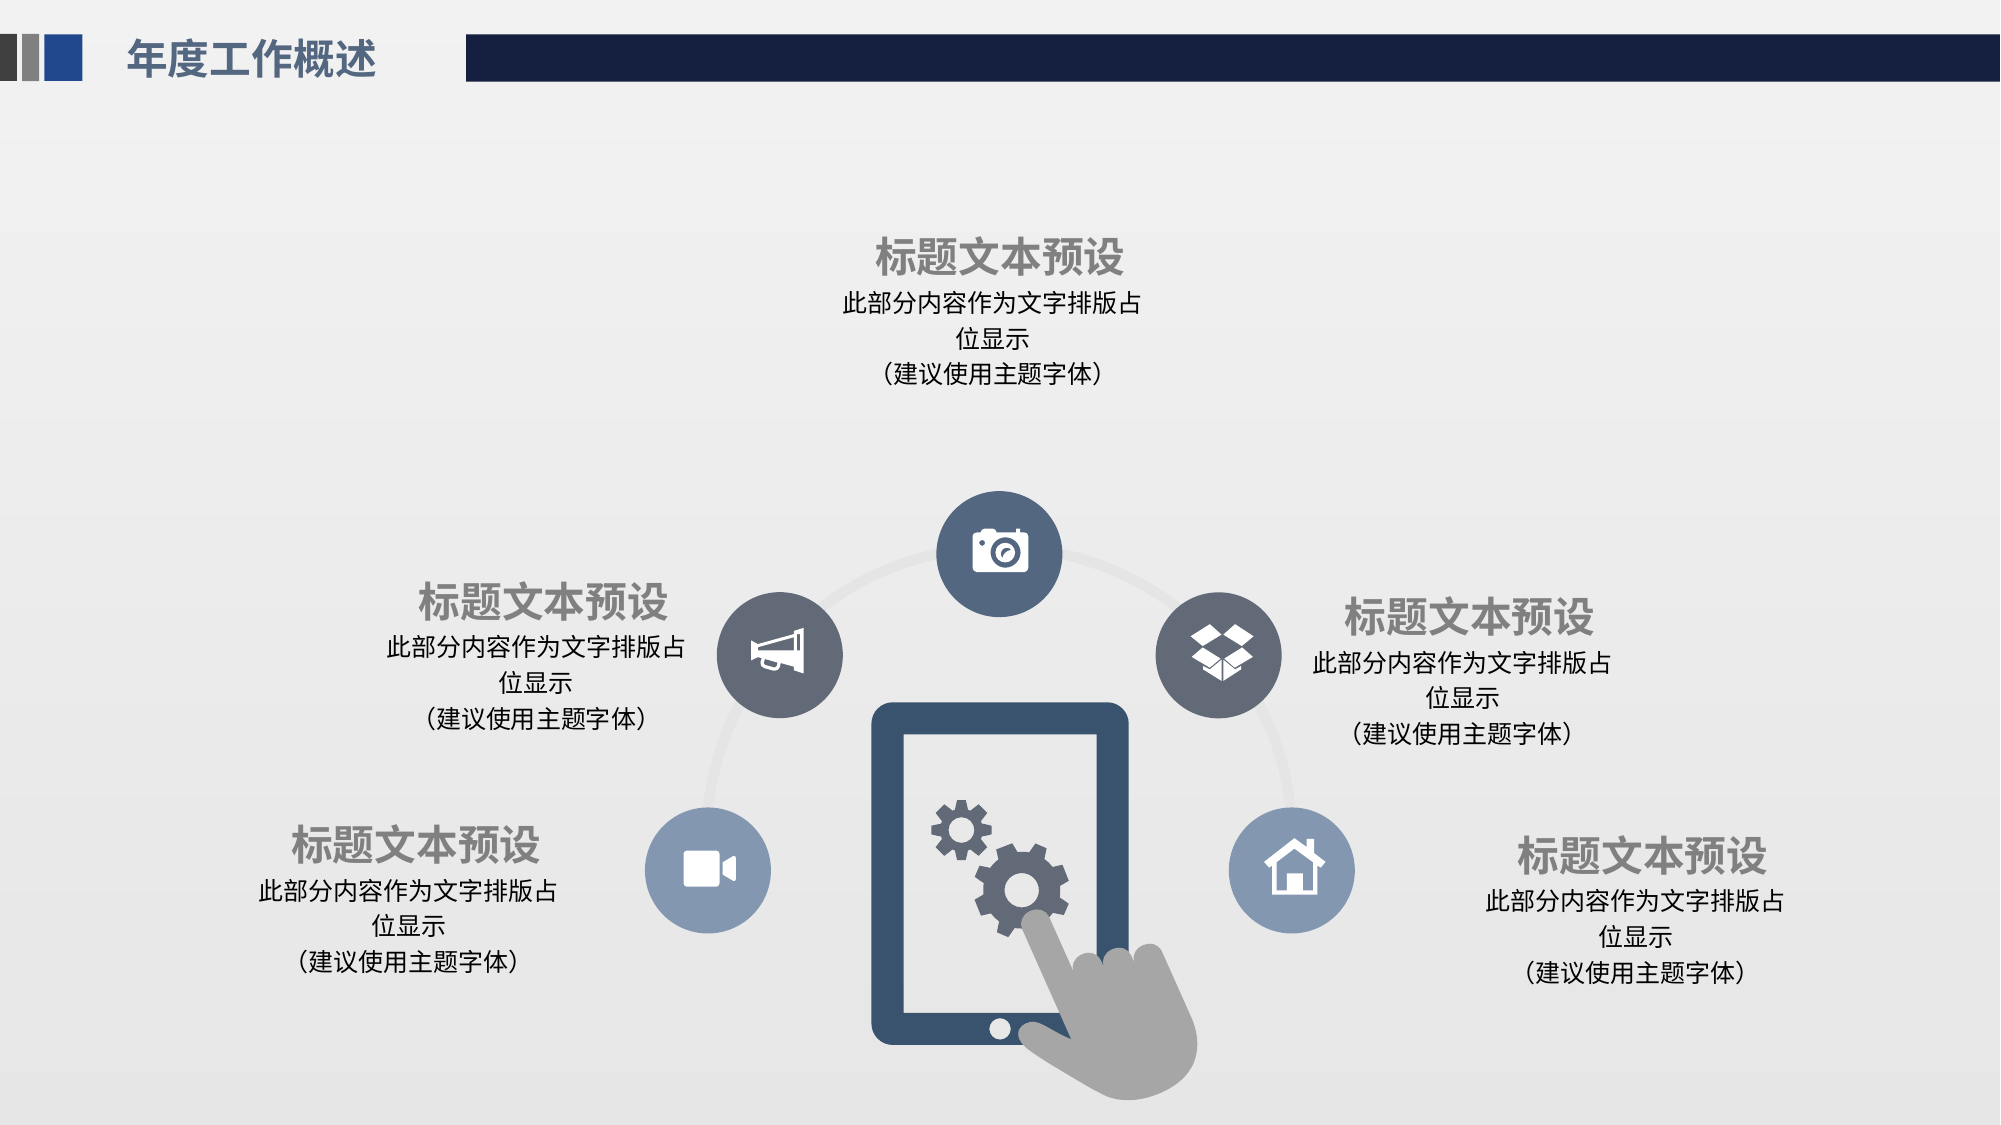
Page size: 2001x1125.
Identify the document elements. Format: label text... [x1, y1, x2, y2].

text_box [837, 212, 1163, 329]
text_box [1480, 810, 1806, 928]
text_box [467, 33, 2000, 83]
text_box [644, 491, 1355, 1101]
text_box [0, 33, 83, 82]
text_box 年度工作概述 [82, 25, 467, 90]
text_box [381, 556, 707, 674]
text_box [1307, 572, 1633, 689]
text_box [253, 799, 579, 917]
